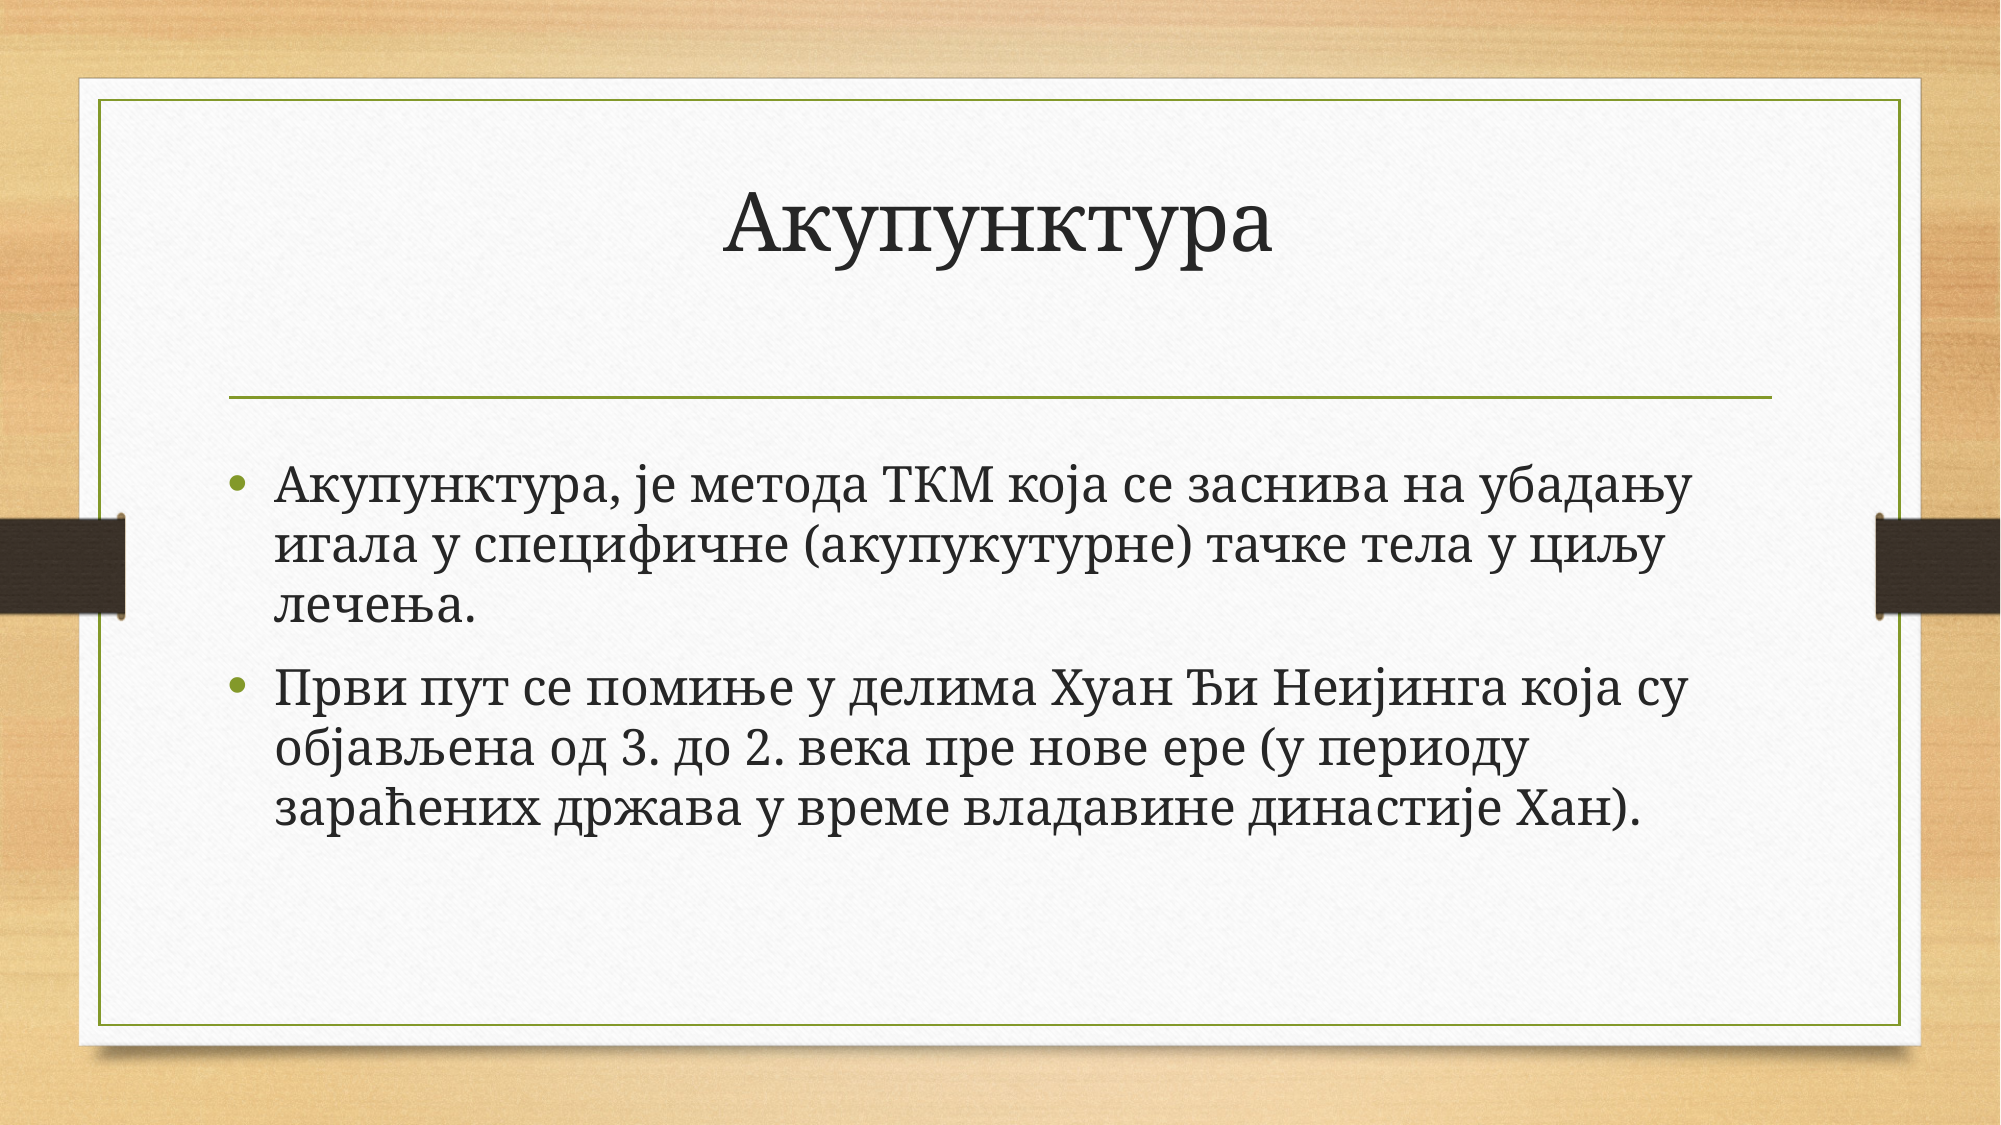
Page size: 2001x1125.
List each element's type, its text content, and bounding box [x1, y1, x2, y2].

title Акупунктура [212, 161, 1788, 362]
list Акупунктура, је метода ТКМ која се заснива на убадању игала у специфичне (акупукутурне) тачке тела у циљу лечења. Први пут се помиње у делима Хуан Ђи Неијинга која су објављена од 3. до 2. века пре нове ере (у периоду зараћених држава у време владавине династије Хан). [212, 362, 1788, 907]
picture [0, 0, 2001, 1125]
